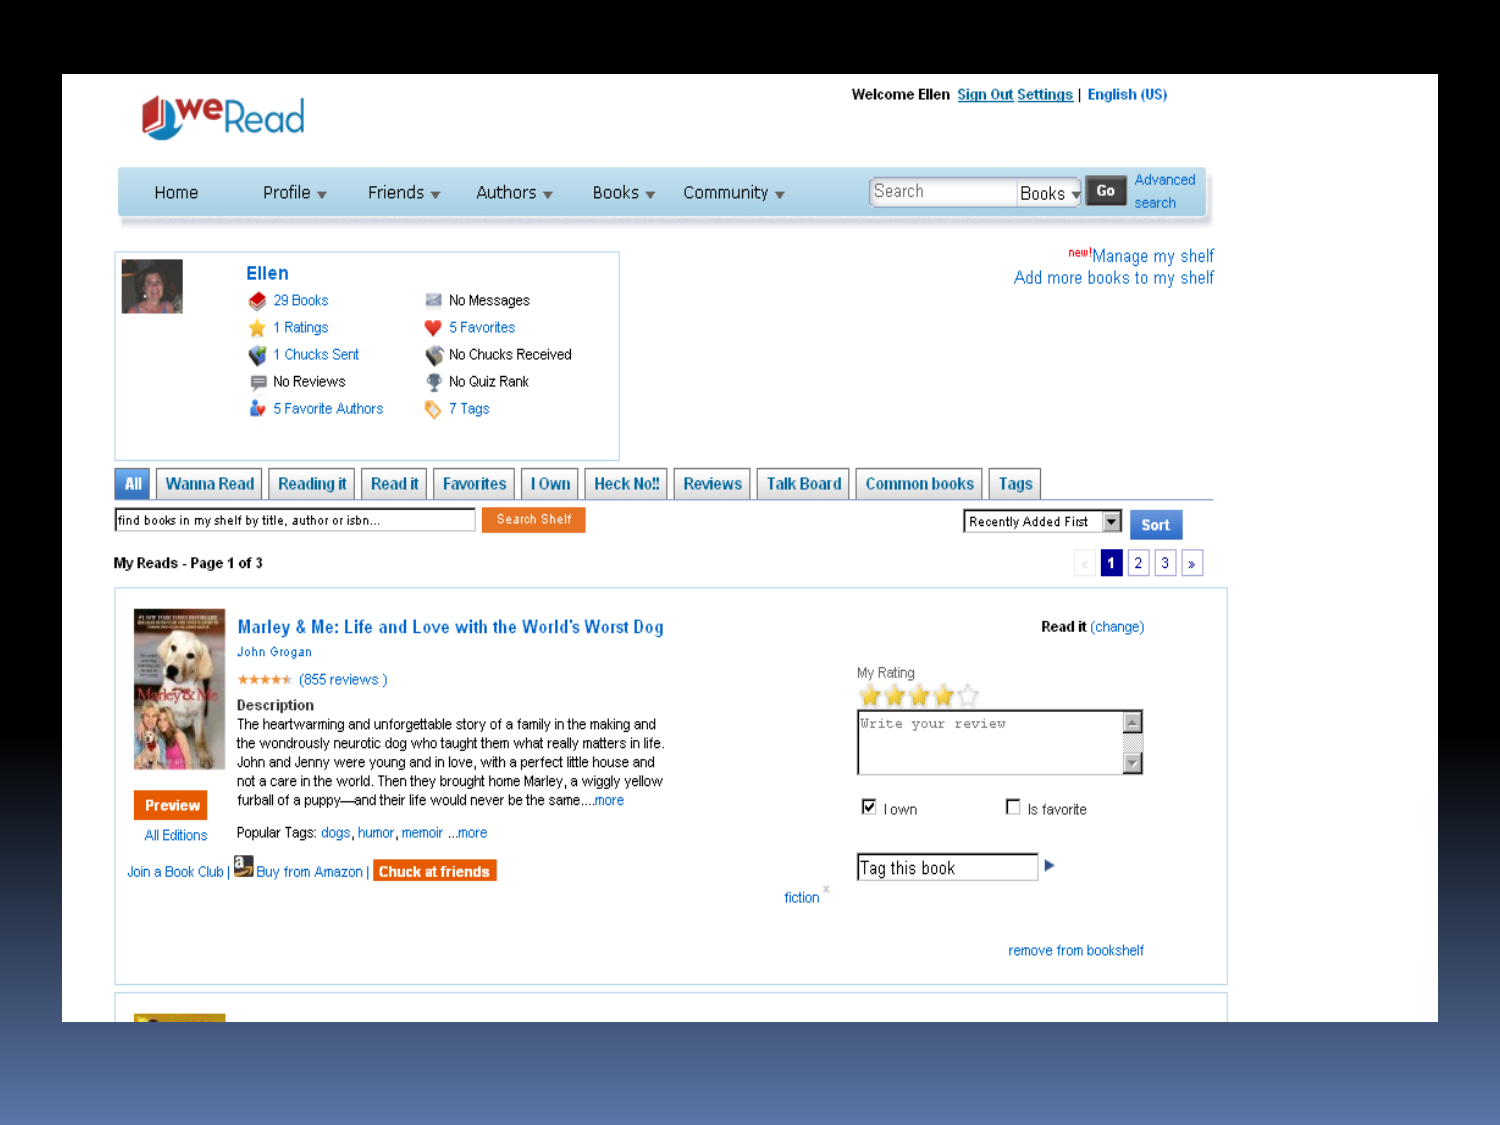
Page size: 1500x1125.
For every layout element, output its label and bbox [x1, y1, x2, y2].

picture [62, 74, 1438, 1023]
